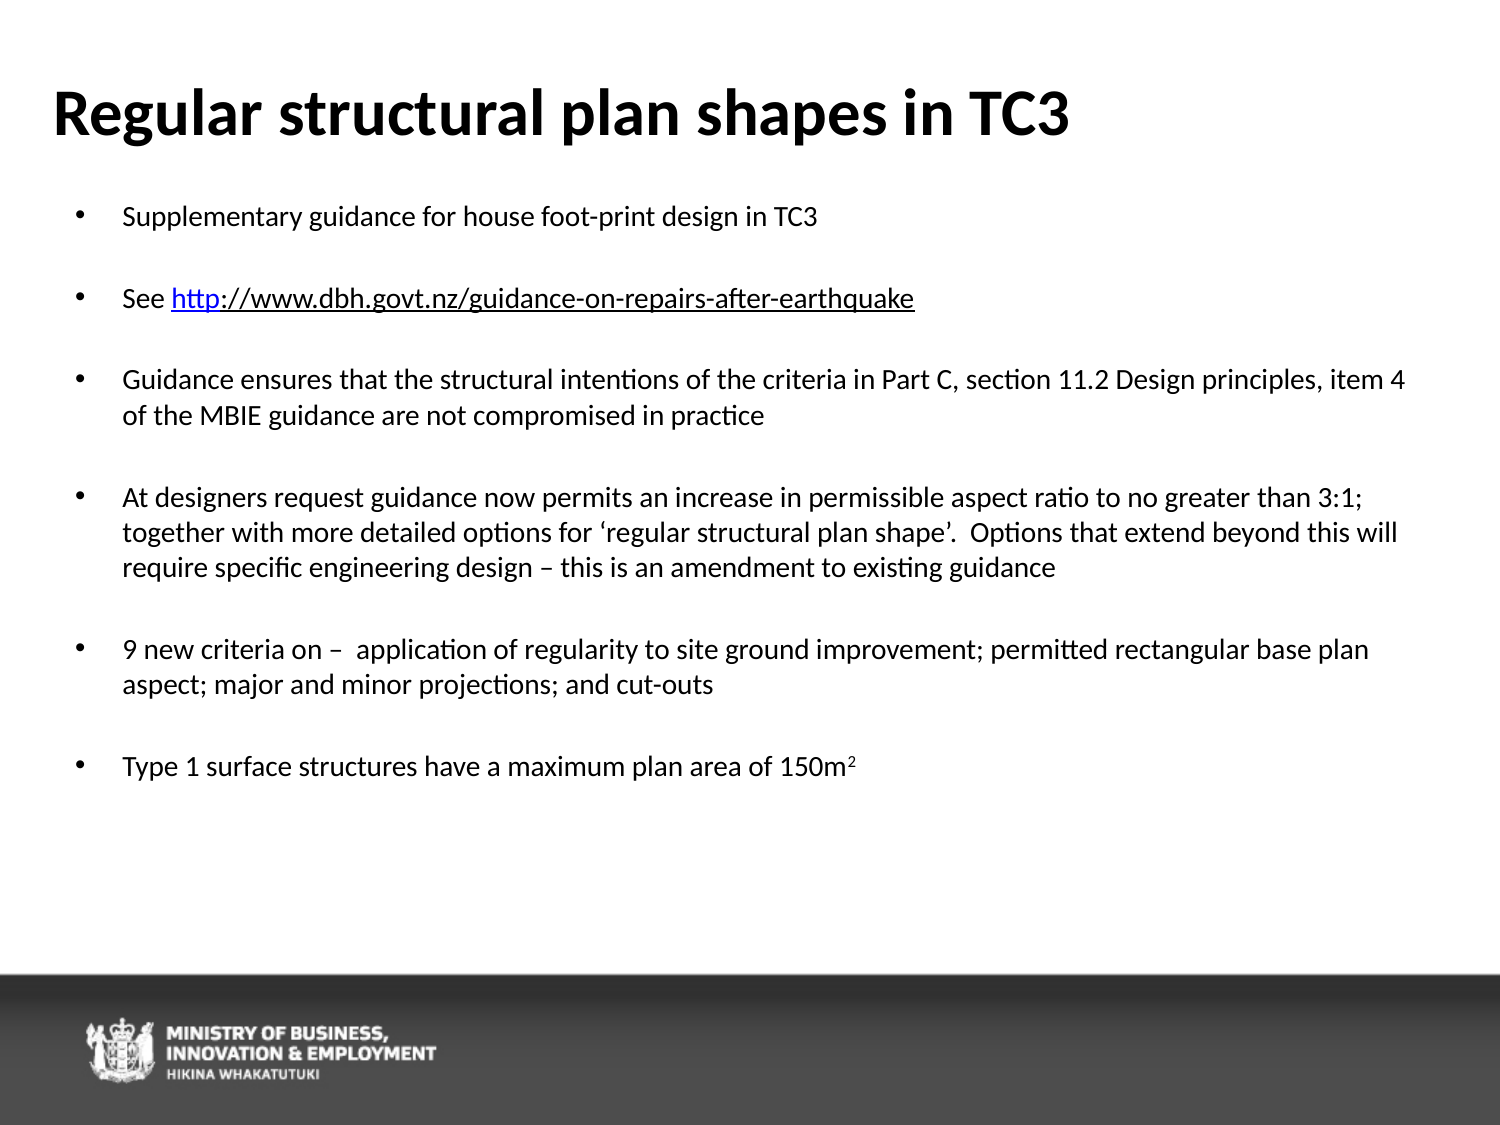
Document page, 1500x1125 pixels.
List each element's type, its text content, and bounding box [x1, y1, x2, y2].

picture [0, 0, 1500, 1125]
text_box Regular structural plan shapes in TC3 [53, 68, 1462, 210]
text_box Supplementary guidance for house foot-print design in TC3 See http://www.dbh.govt.nz/guidance-on-repairs-after-earthquake Guidance ensures that the structural intentions of the criteria in Part C, section 11.2 Design principles, item 4 of the MBIE guidance are not compromised in practice At designers request guidance now permits an increase in permissible aspect ratio to no greater than 3:1; together with more detailed options for ‘regular structural plan shape’. Options that extend beyond this will require specific engineering design – this is an amendment to existing guidance 9 new criteria on – application of regularity to site ground improvement; permitted rectangular base plan aspect; major and minor projections; and cut-outs Type 1 surface structures have a maximum plan area of 150m2 [74, 196, 1425, 787]
